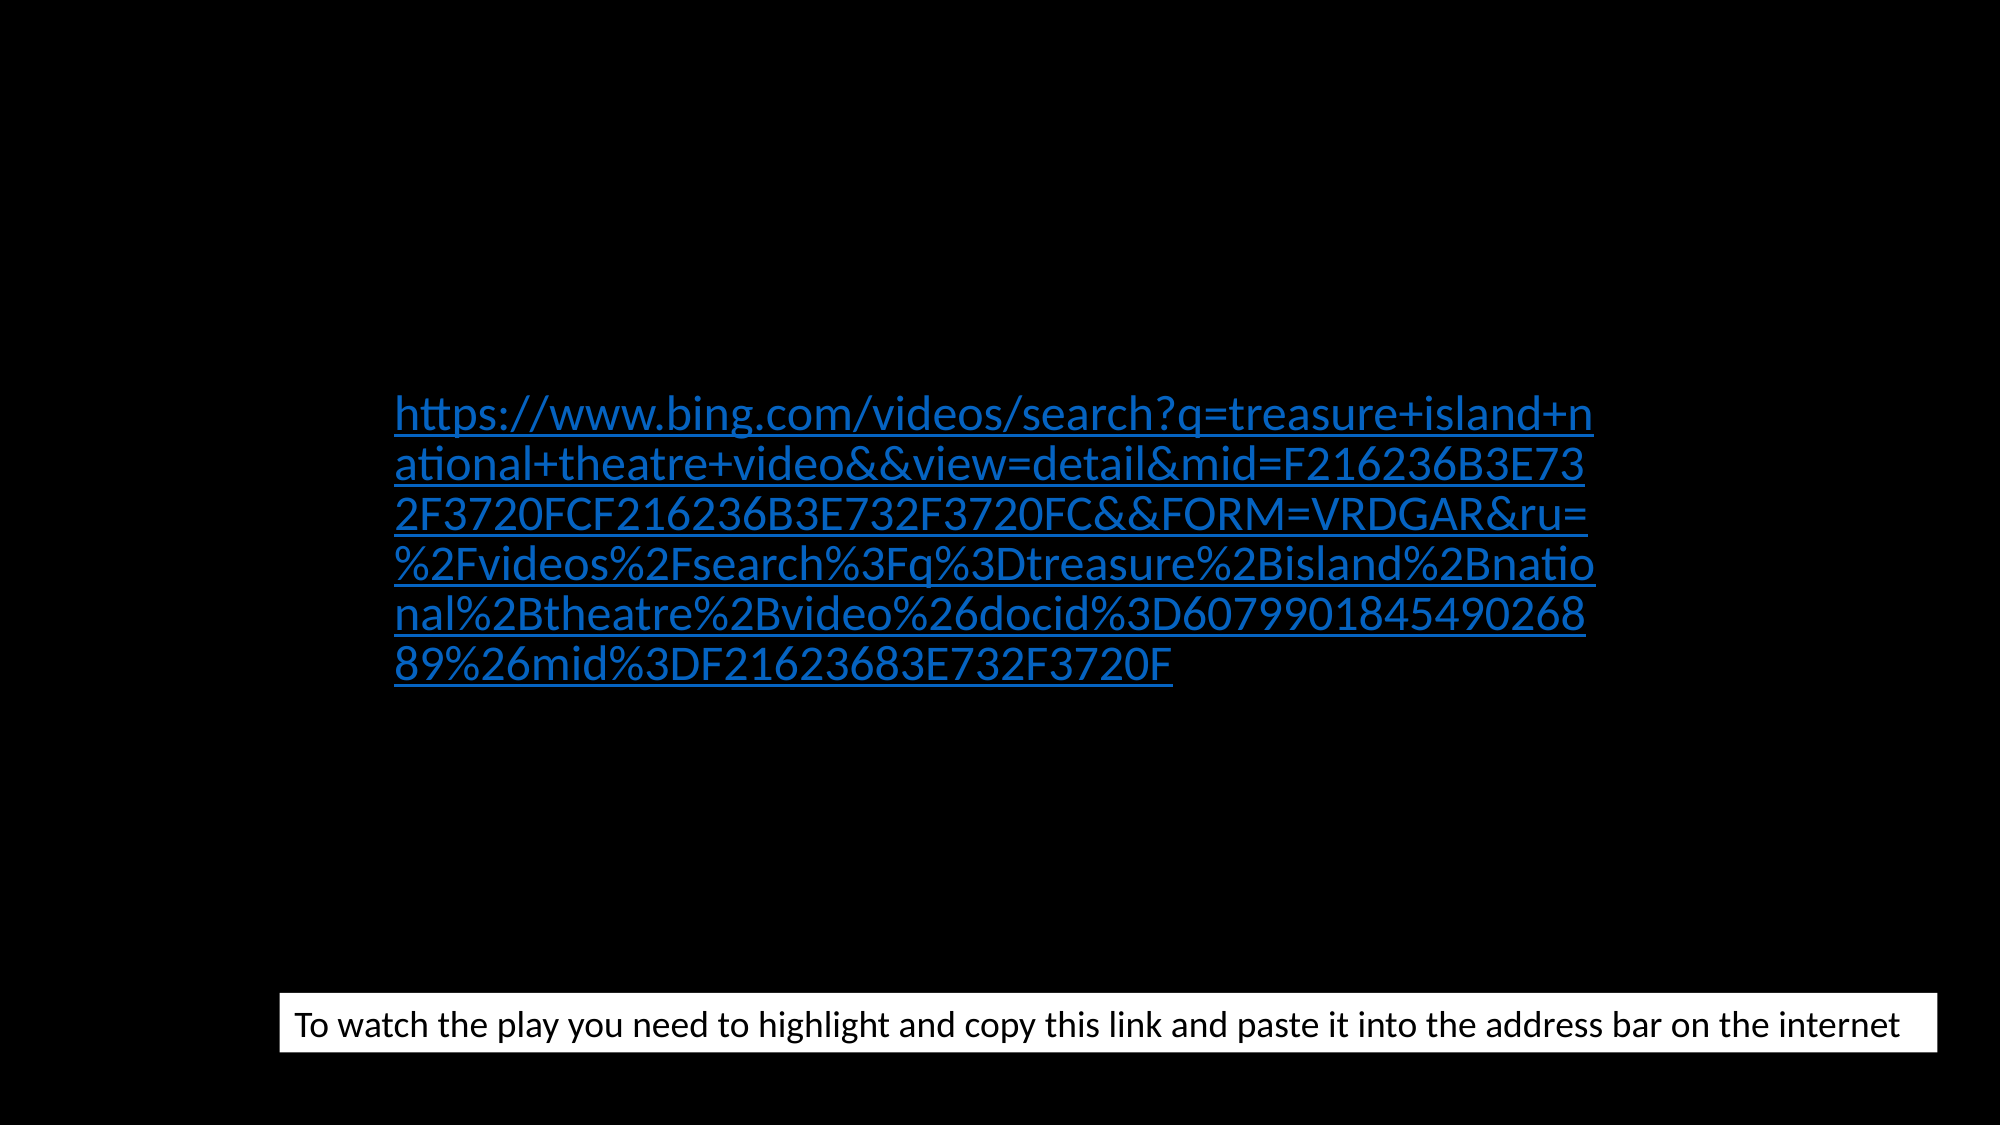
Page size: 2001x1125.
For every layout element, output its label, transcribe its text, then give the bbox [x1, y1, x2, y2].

text_box https://www.bing.com/videos/search?q=treasure+island+national+theatre+video&&view=detail&mid=F216236B3E732F3720FCF216236B3E732F3720FC&&FORM=VRDGAR&ru=%2Fvideos%2Fsearch%3Fq%3Dtreasure%2Bisland%2Bnational%2Btheatre%2Bvideo%26docid%3D607990184549026889%26mid%3DF21623683E732F3720F [379, 373, 1621, 448]
text_box To watch the play you need to highlight and copy this link and paste it into the address bar on the internet [279, 992, 1938, 1053]
